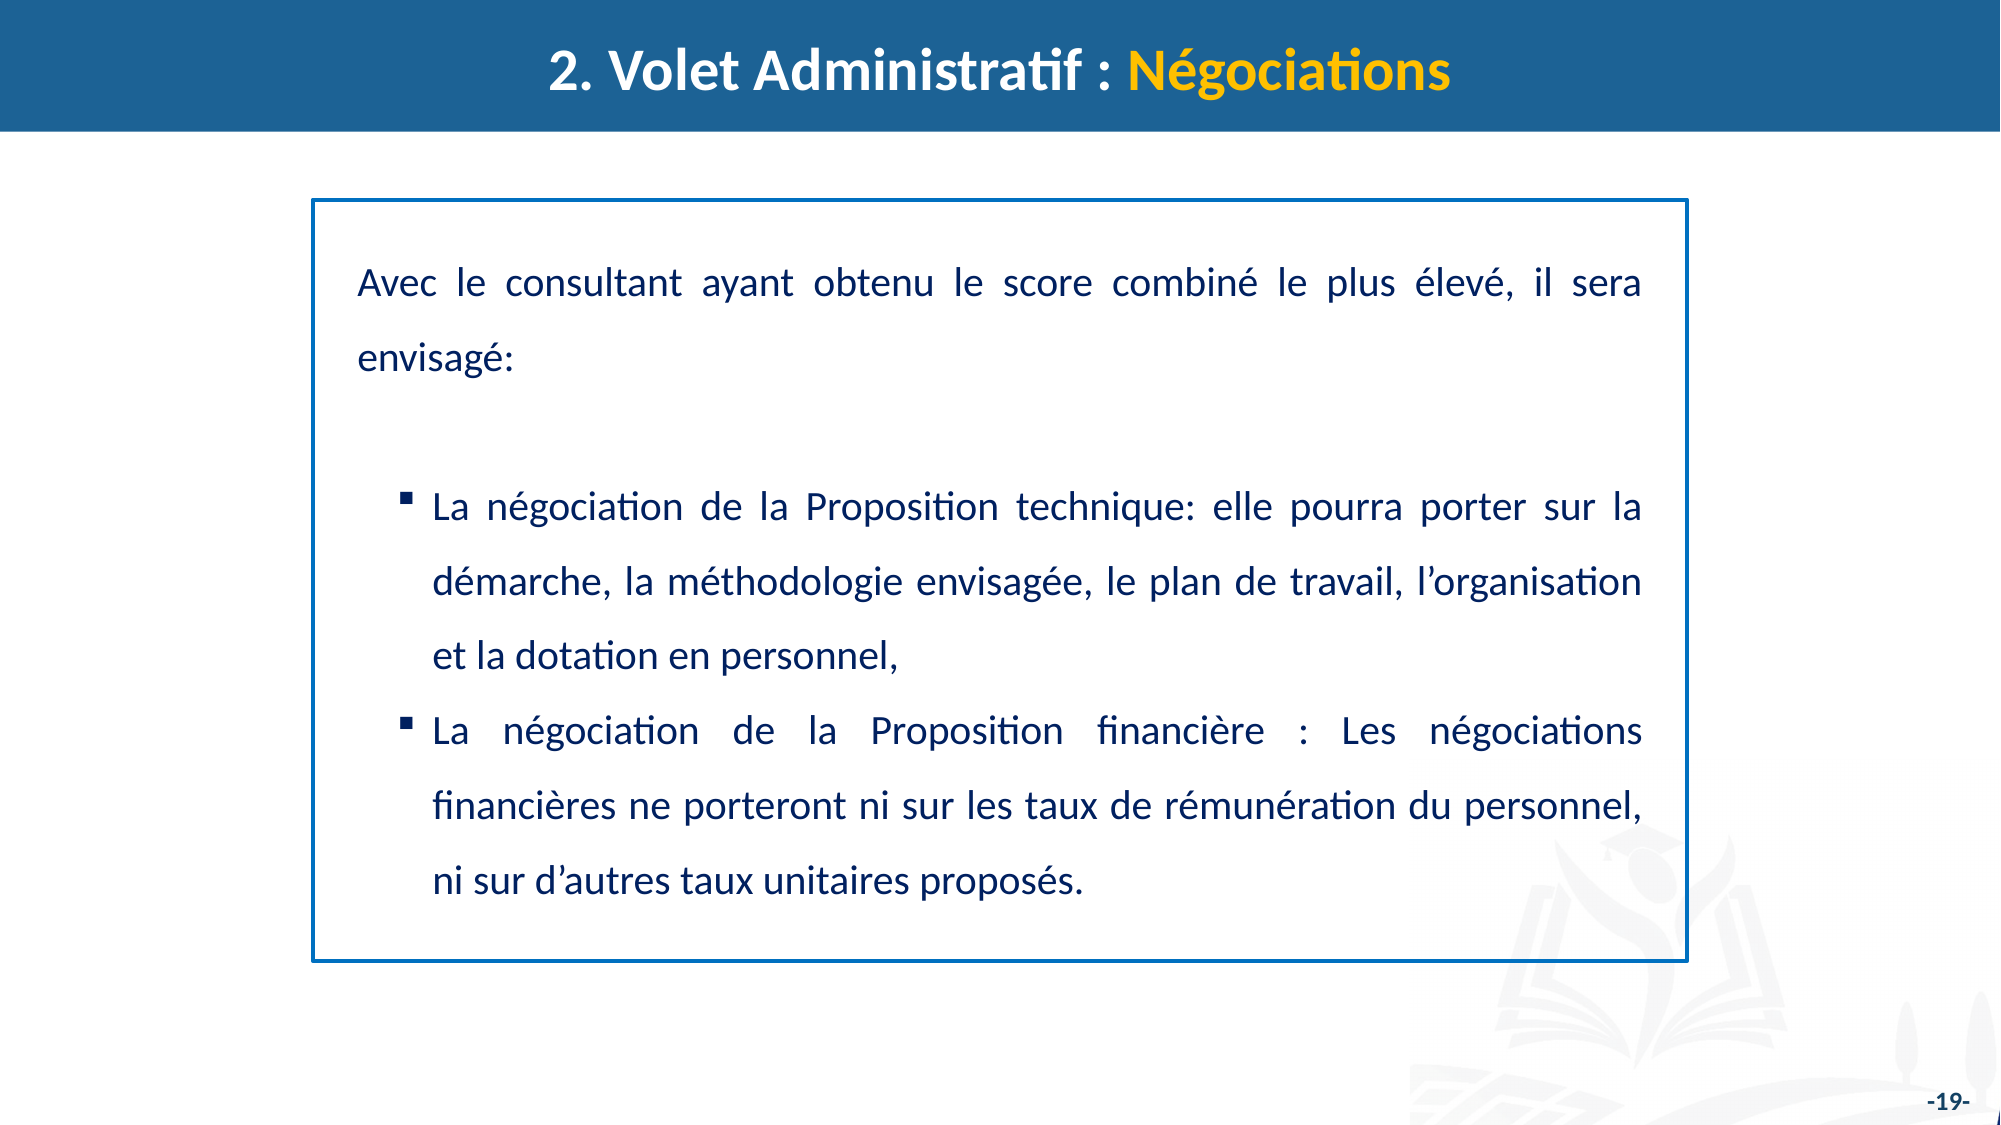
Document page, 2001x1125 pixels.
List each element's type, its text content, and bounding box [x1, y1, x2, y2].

text_box [311, 198, 1689, 963]
picture [1409, 759, 2000, 1125]
text_box 2. Volet Administratif : Négociations [0, 0, 2000, 134]
